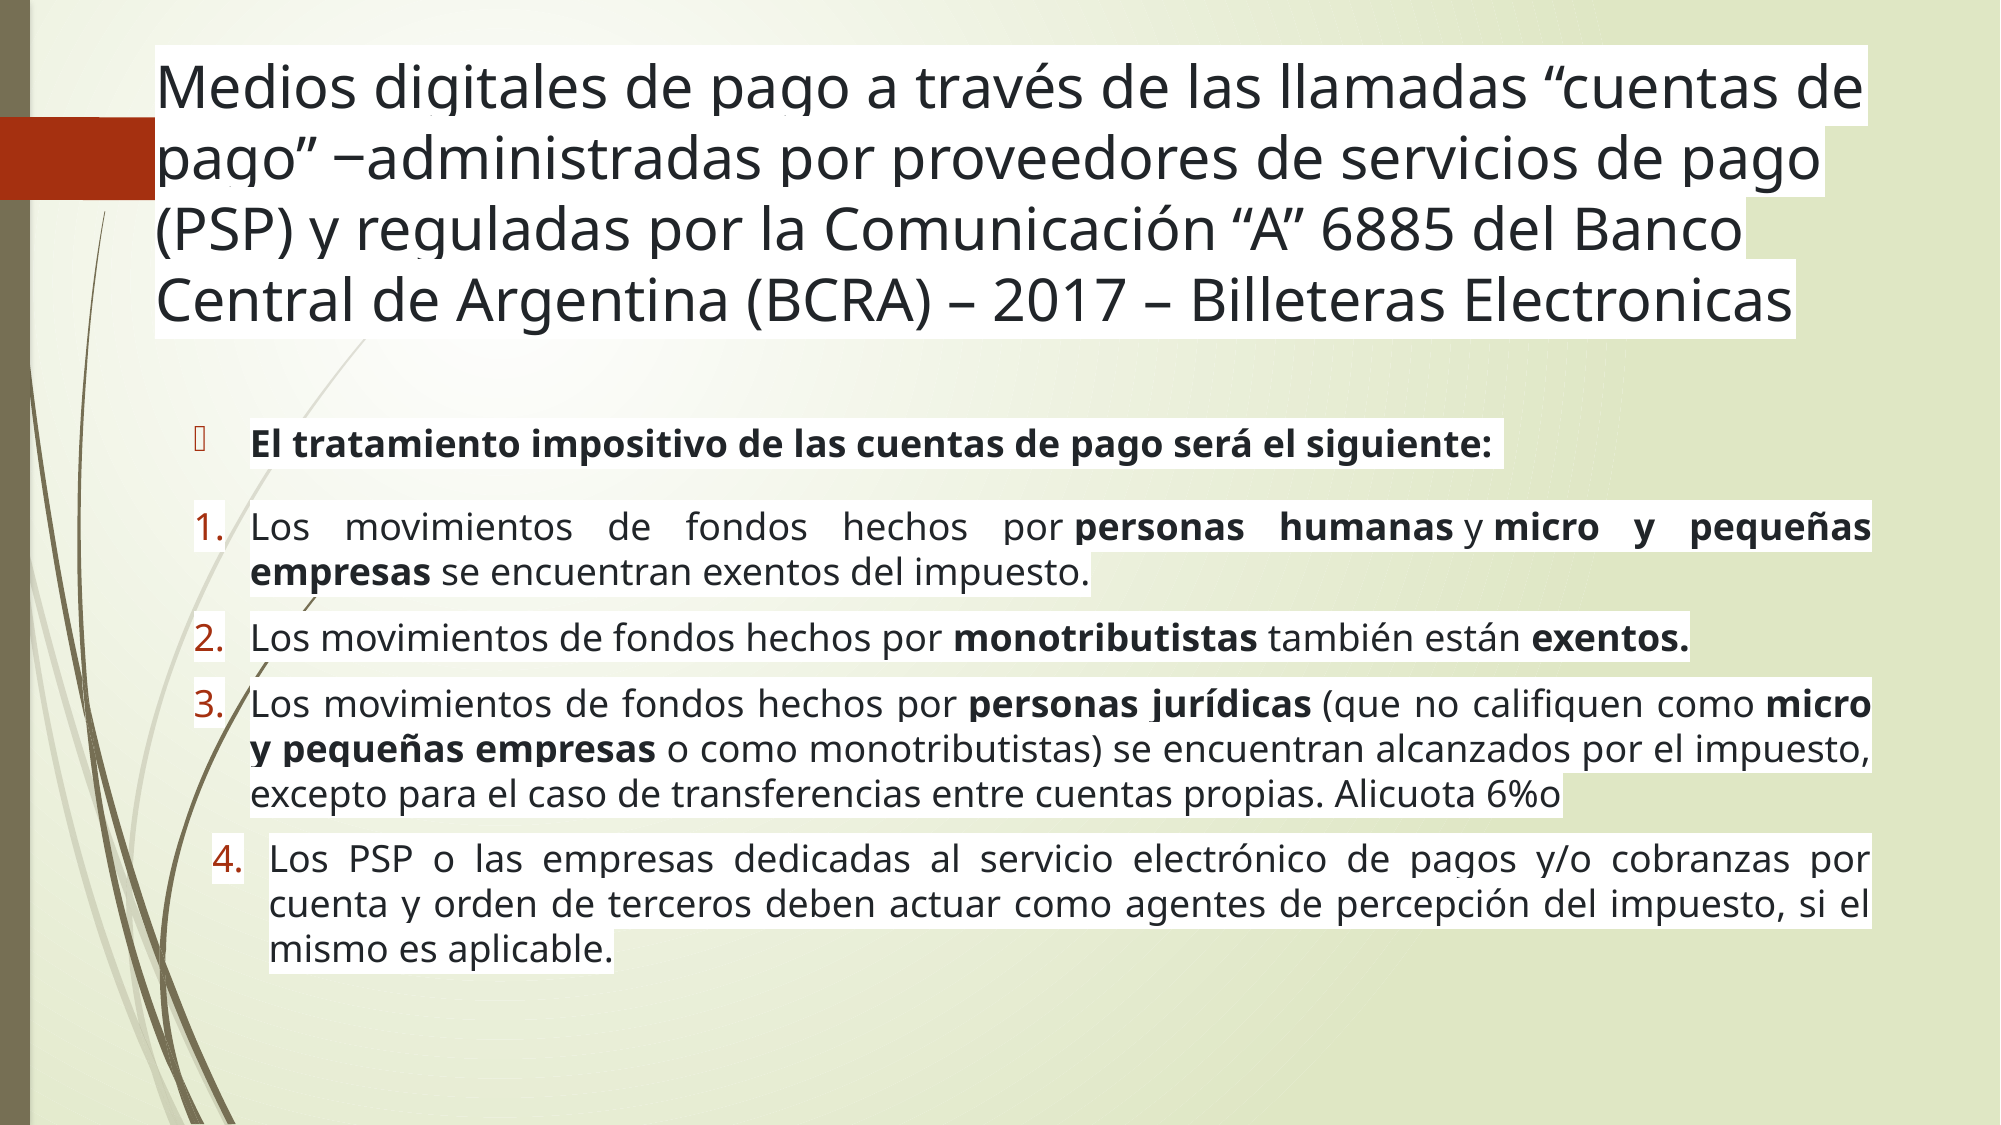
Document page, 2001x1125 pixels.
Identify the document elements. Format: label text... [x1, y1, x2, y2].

title Medios digitales de pago a través de las llamadas “cuentas de pago” ‒administradas por proveedores de servicios de pago (PSP) y reguladas por la Comunicación “A” 6885 del Banco Central de Argentina (BCRA) – 2017 – Billeteras Electronicas [139, 42, 1888, 368]
list El tratamiento impositivo de las cuentas de pago será el siguiente: Los movimientos de fondos hechos por personas humanas y micro y pequeñas empresas se encuentran exentos del impuesto. Los movimientos de fondos hechos por monotributistas también están exentos. Los movimientos de fondos hechos por personas jurídicas (que no califiquen como micro y pequeñas empresas o como monotributistas) se encuentran alcanzados por el impuesto, excepto para el caso de transferencias entre cuentas propias. Alicuota 6%o Los PSP o las empresas dedicadas al servicio electrónico de pagos y/o cobranzas por cuenta y orden de terceros deben actuar como agentes de percepción del impuesto, si el mismo es aplicable. [178, 412, 1888, 1058]
